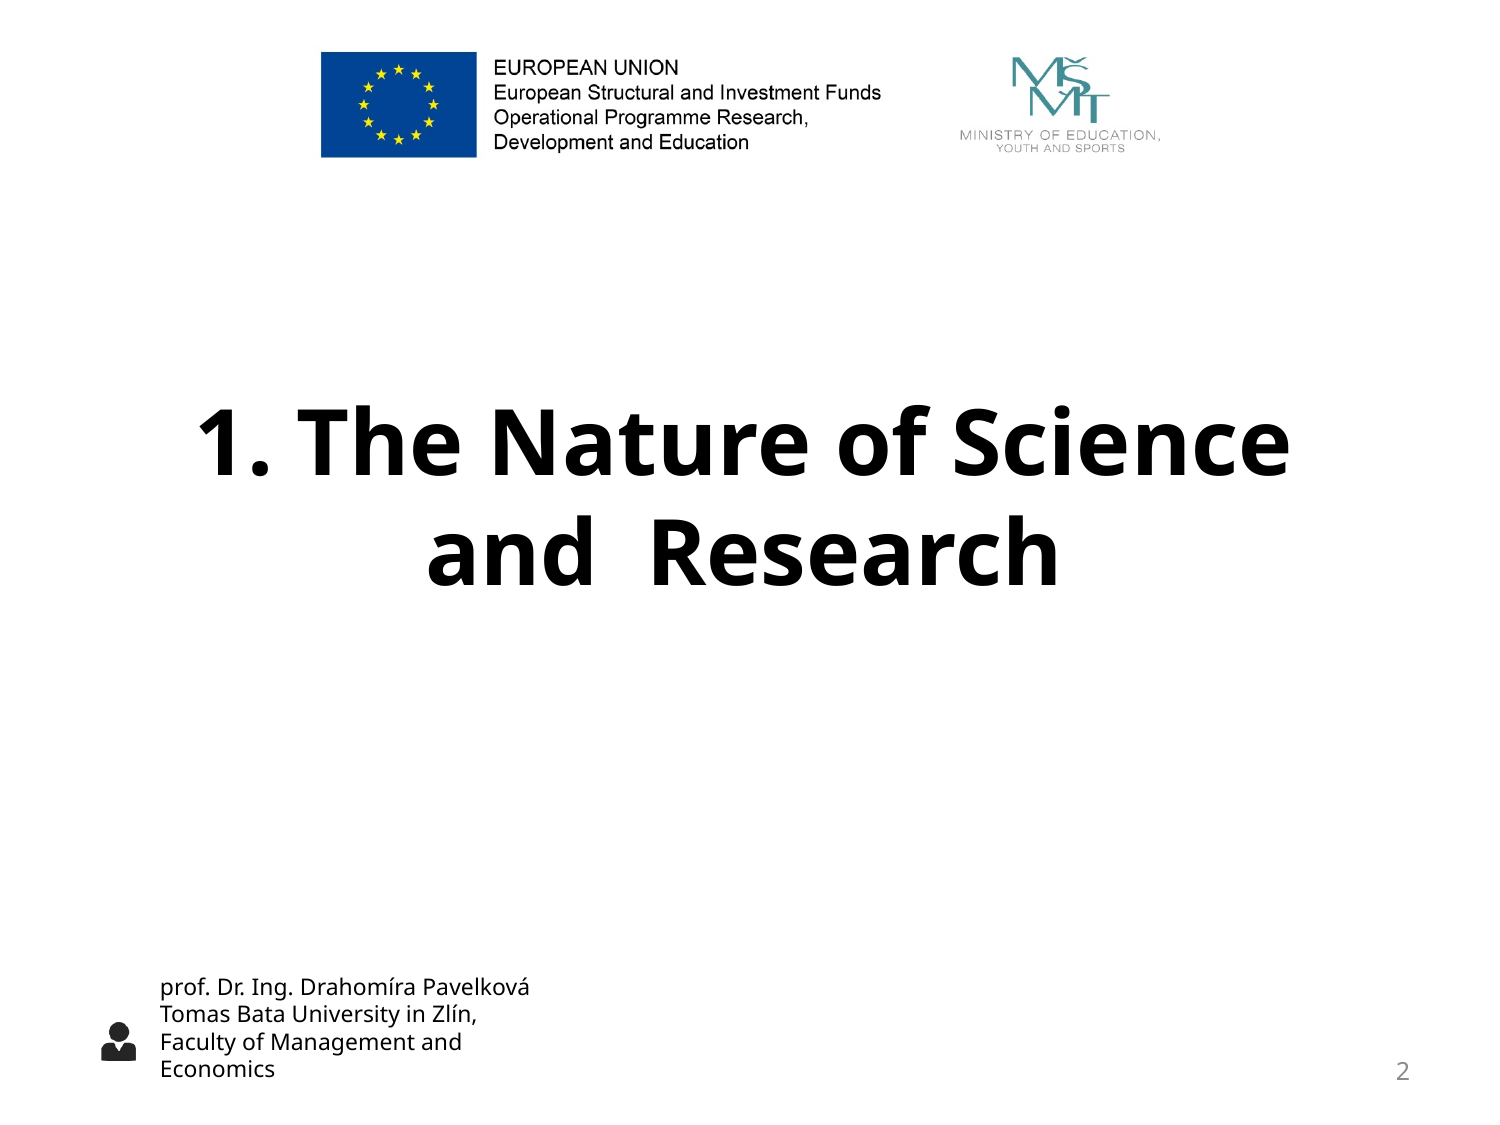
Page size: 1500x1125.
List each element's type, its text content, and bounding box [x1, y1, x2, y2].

picture [268, 0, 1212, 210]
title 1. The Nature of Science and Research [112, 373, 1376, 615]
slide_number 2 [1074, 1042, 1425, 1103]
footer prof. Dr. Ing. Drahomíra Pavelková Tomas Bata University in Zlín, Faculty of Management and Economics [145, 999, 585, 1083]
picture [101, 1021, 136, 1062]
